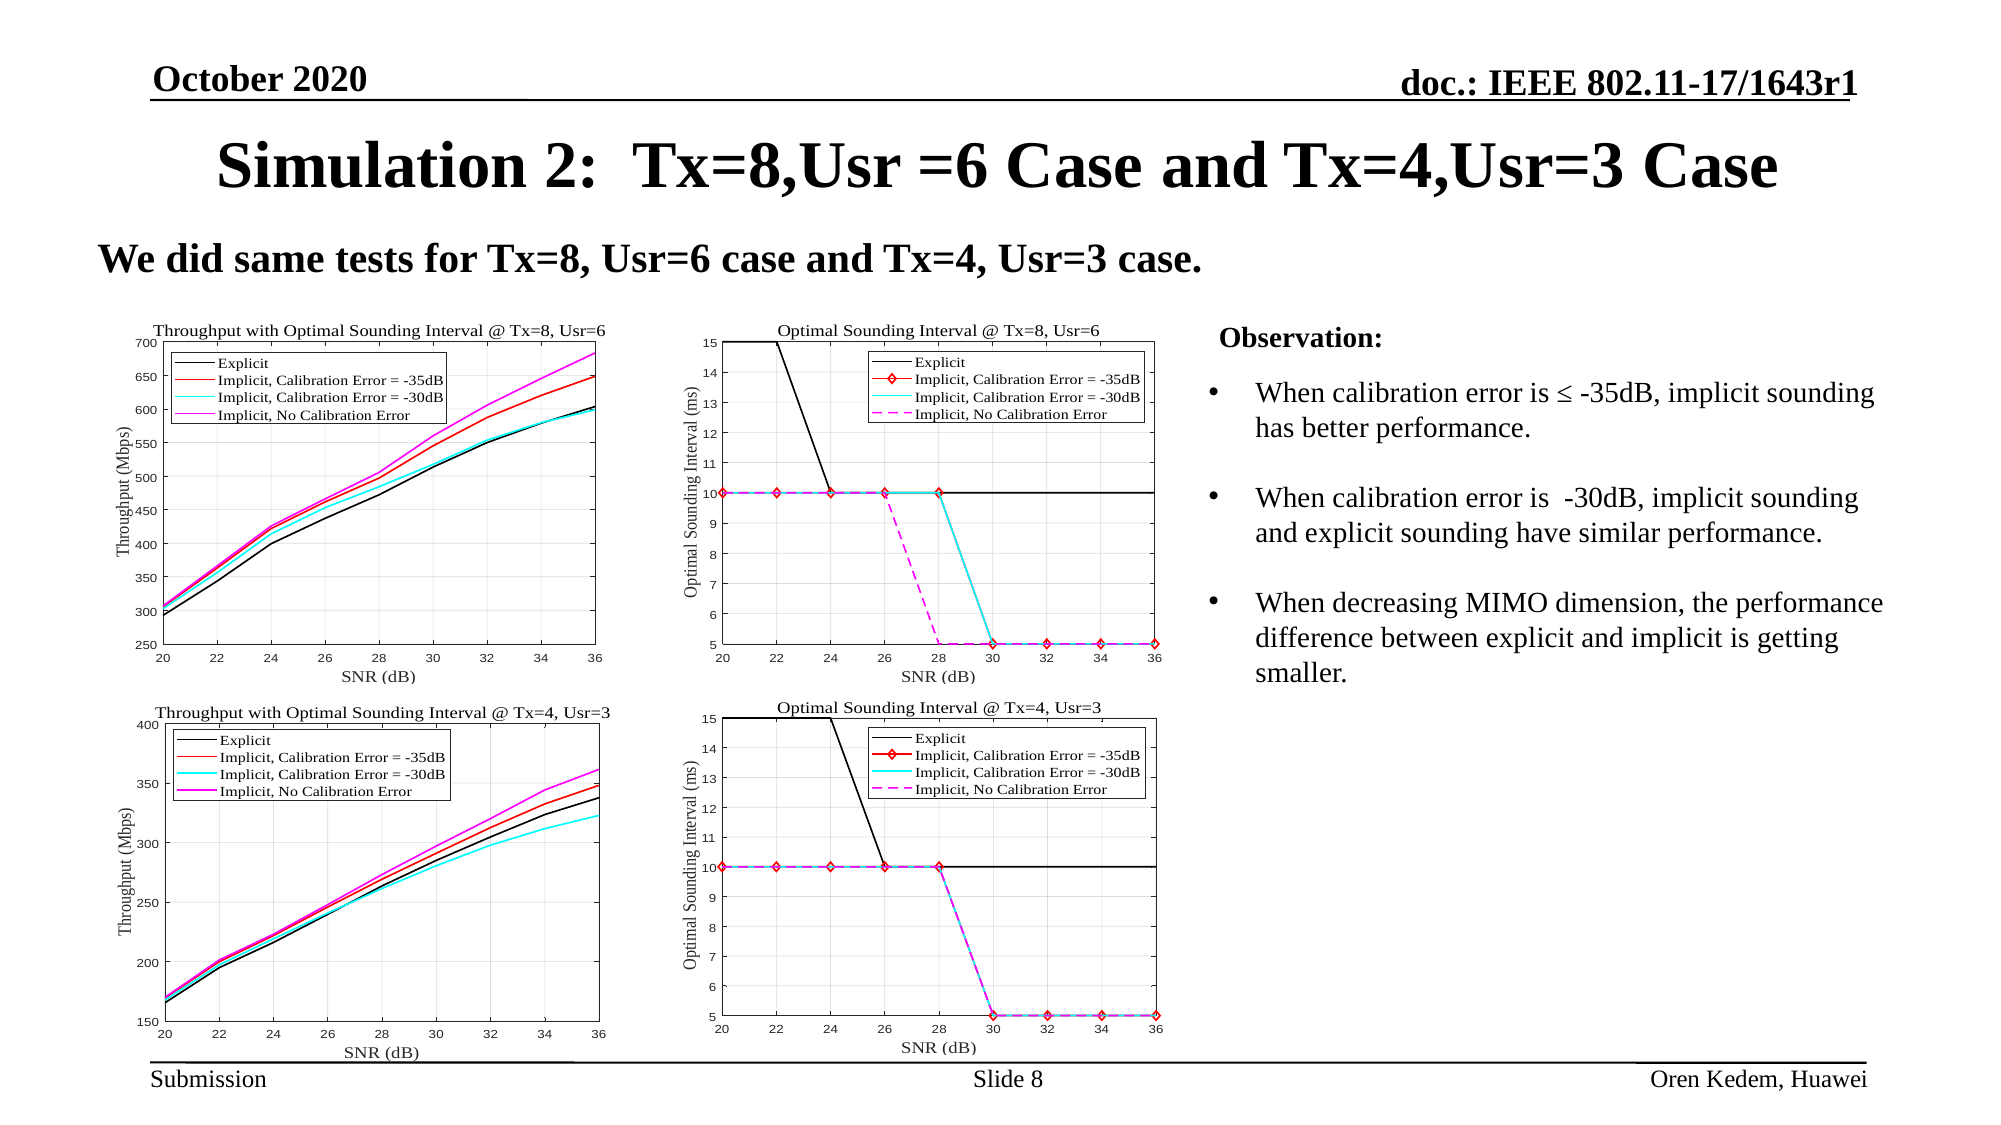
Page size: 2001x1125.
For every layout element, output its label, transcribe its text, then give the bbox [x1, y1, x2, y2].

text_box When calibration error is ≤ -35dB, implicit sounding has better performance. When calibration error is -30dB, implicit sounding and explicit sounding have similar performance. When decreasing MIMO dimension, the performance difference between explicit and implicit is getting smaller. [1209, 365, 1910, 823]
list We did same tests for Tx=8, Usr=6 case and Tx=4, Usr=3 case. [72, 222, 1773, 301]
slide_number Slide 8 [950, 1069, 1067, 1123]
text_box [91, 690, 1209, 1061]
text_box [90, 314, 1207, 684]
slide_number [152, 54, 563, 100]
footer Oren Kedem, Huawei [1171, 1061, 1869, 1093]
text_box Observation: [1203, 311, 1399, 361]
title Simulation 2: Tx=8,Usr =6 Case and Tx=4,Usr=3 Case [148, 98, 1849, 224]
